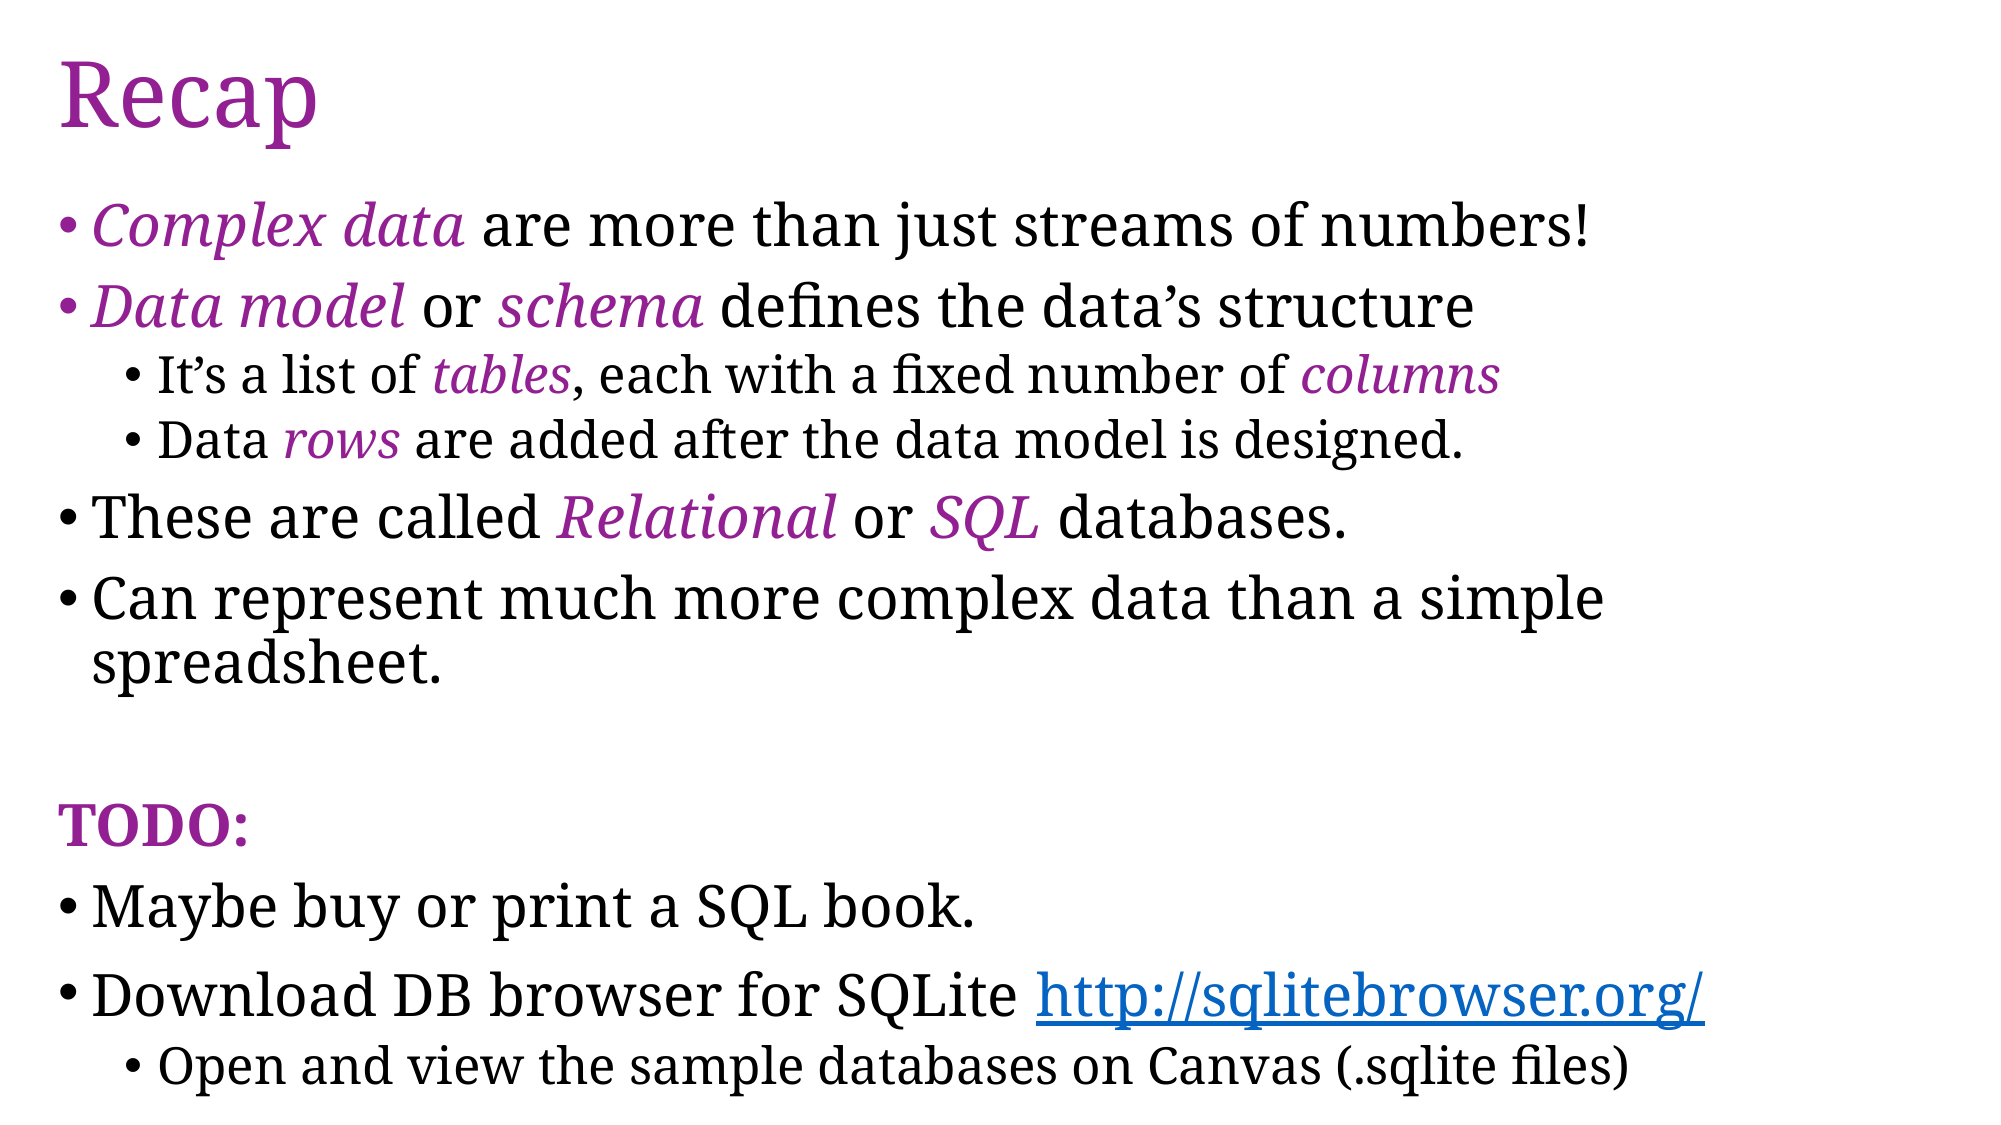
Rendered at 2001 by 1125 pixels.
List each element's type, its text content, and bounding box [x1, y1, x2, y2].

title Recap [43, 25, 1953, 171]
list Complex data are more than just streams of numbers! Data model or schema defines the data’s structure It’s a list of tables, each with a fixed number of columns Data rows are added after the data model is designed. These are called Relational or SQL databases. Can represent much more complex data than a simple spreadsheet. TODO: Maybe buy or print a SQL book. Download DB browser for SQLite http://sqlitebrowser.org/ Open and view the sample databases on Canvas (.sqlite files) [43, 188, 1953, 1106]
